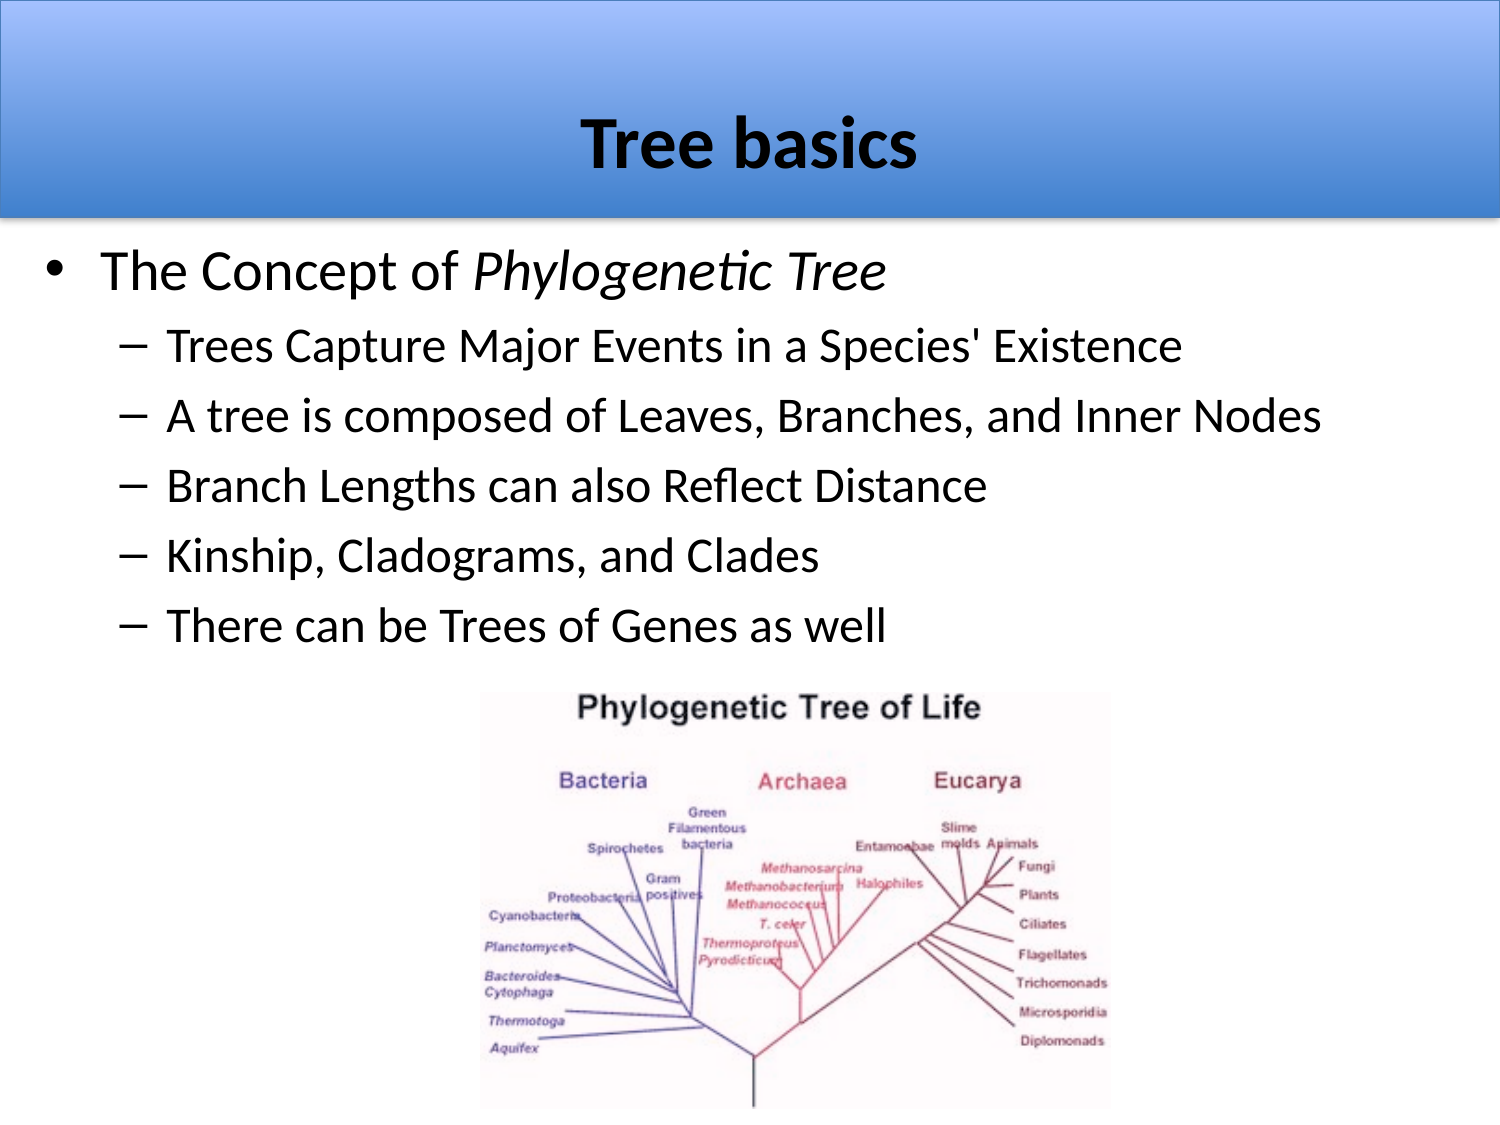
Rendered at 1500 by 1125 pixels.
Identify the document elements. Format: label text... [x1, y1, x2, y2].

picture [480, 692, 1111, 1110]
list The Concept of Phylogenetic Tree Trees Capture Major Events in a Species' Existence A tree is composed of Leaves, Branches, and Inner Nodes Branch Lengths can also Reflect Distance Kinship, Cladograms, and Clades There can be Trees of Genes as well [29, 224, 1380, 968]
title Tree basics [75, 45, 1425, 233]
